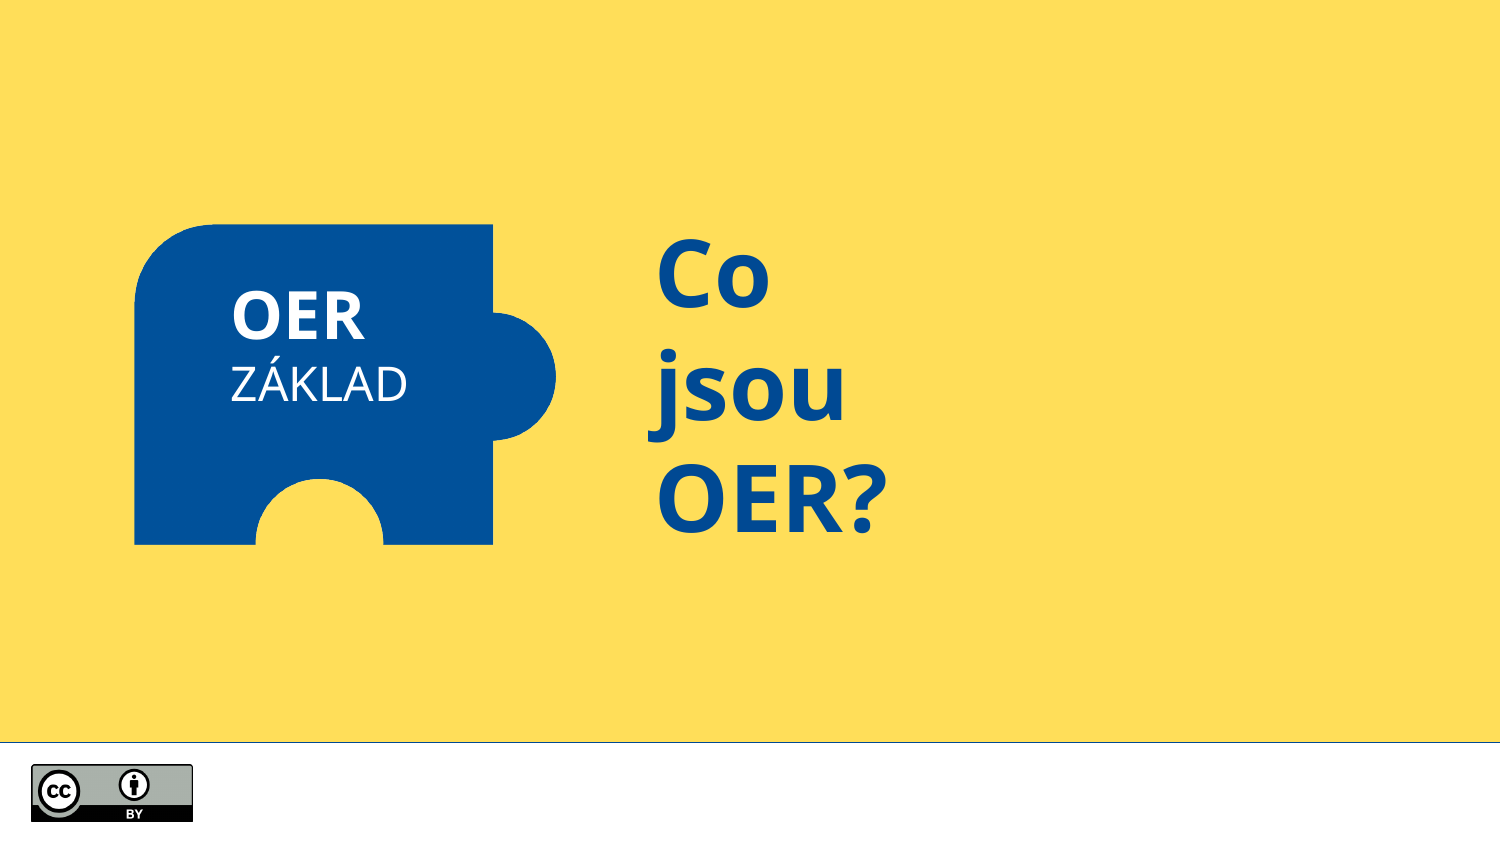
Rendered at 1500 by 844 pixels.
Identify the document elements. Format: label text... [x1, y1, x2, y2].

picture [31, 764, 193, 822]
picture [133, 224, 556, 545]
text_box [0, 750, 1500, 844]
text_box OER ZÁKLAD [560, 258, 862, 426]
text_box Co jsou OER? [639, 199, 999, 567]
